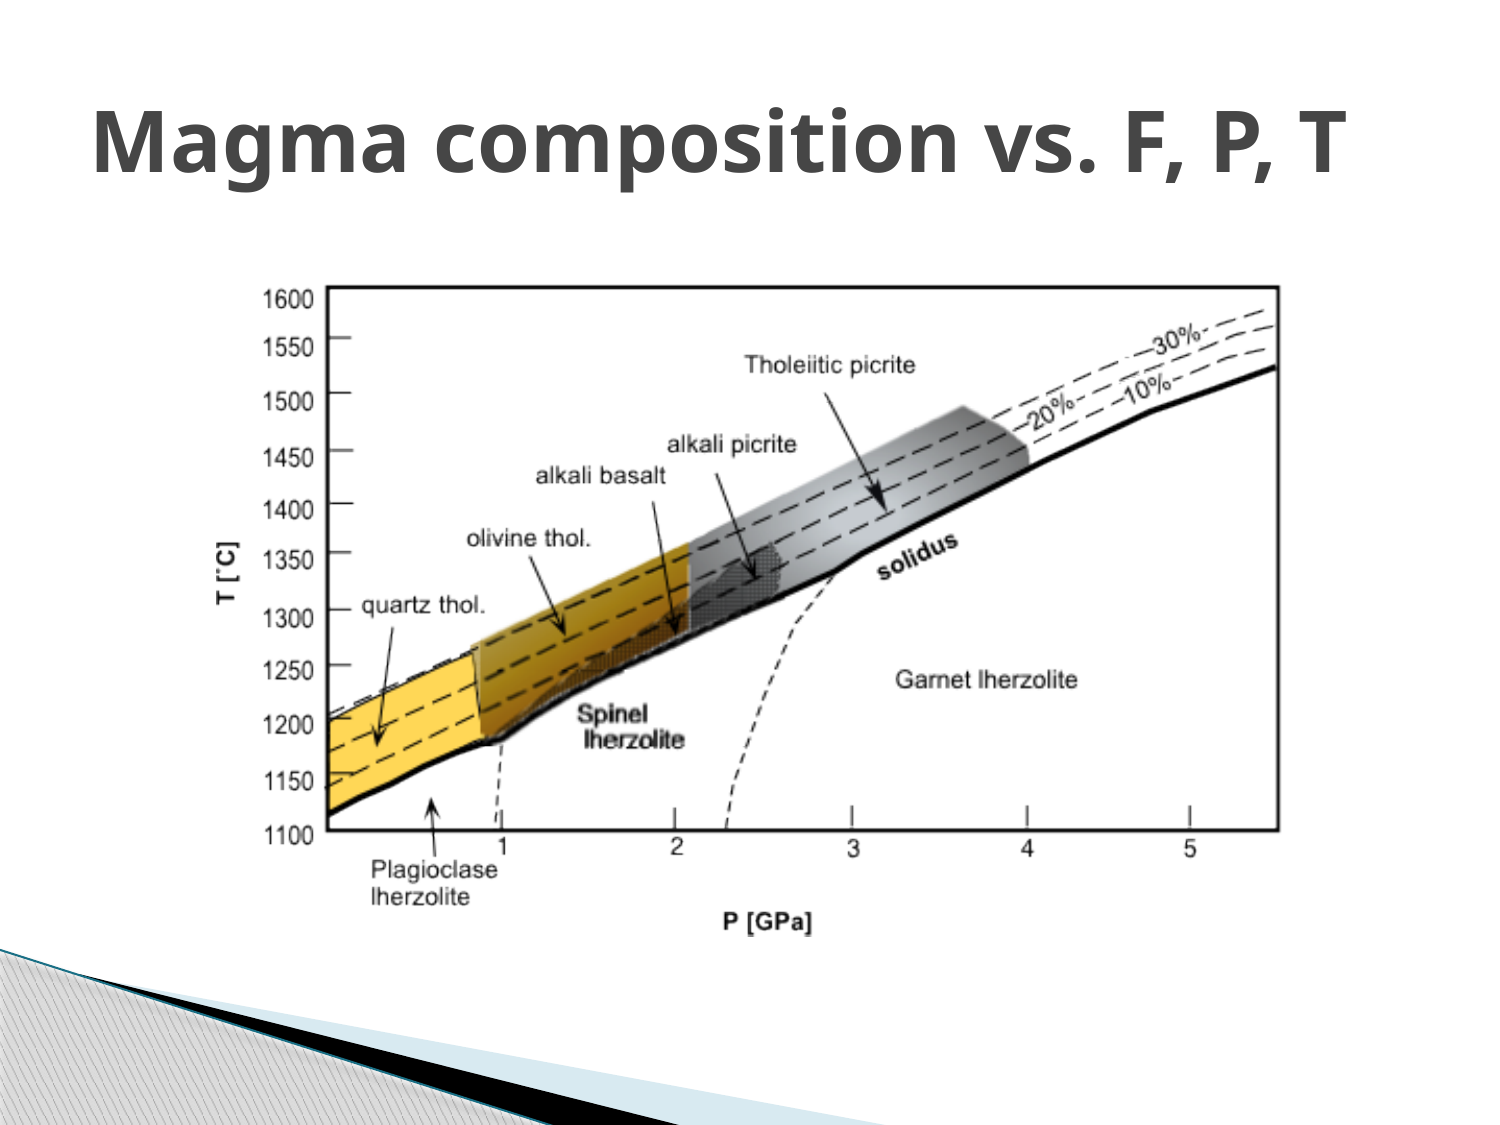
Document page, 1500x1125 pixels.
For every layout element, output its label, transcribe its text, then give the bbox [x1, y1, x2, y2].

picture [216, 283, 1284, 937]
title Magma composition vs. F, P, T [75, 45, 1425, 233]
